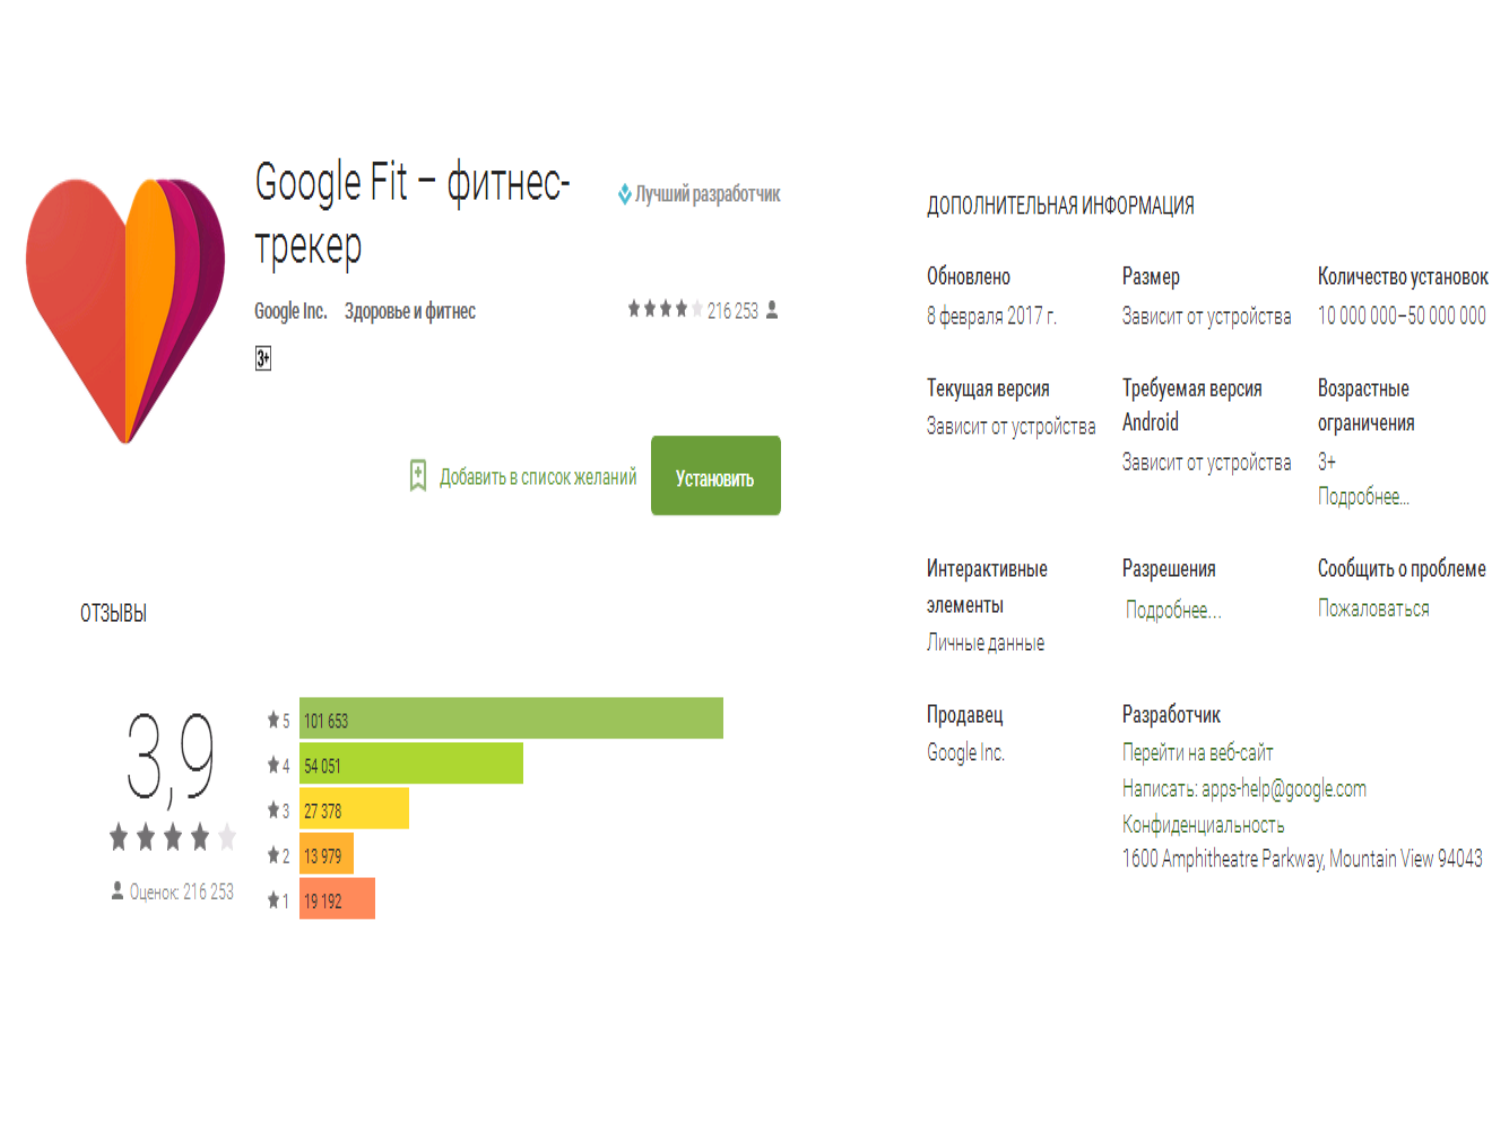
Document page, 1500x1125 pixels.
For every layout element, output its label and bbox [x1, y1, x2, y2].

picture [0, 116, 1500, 962]
